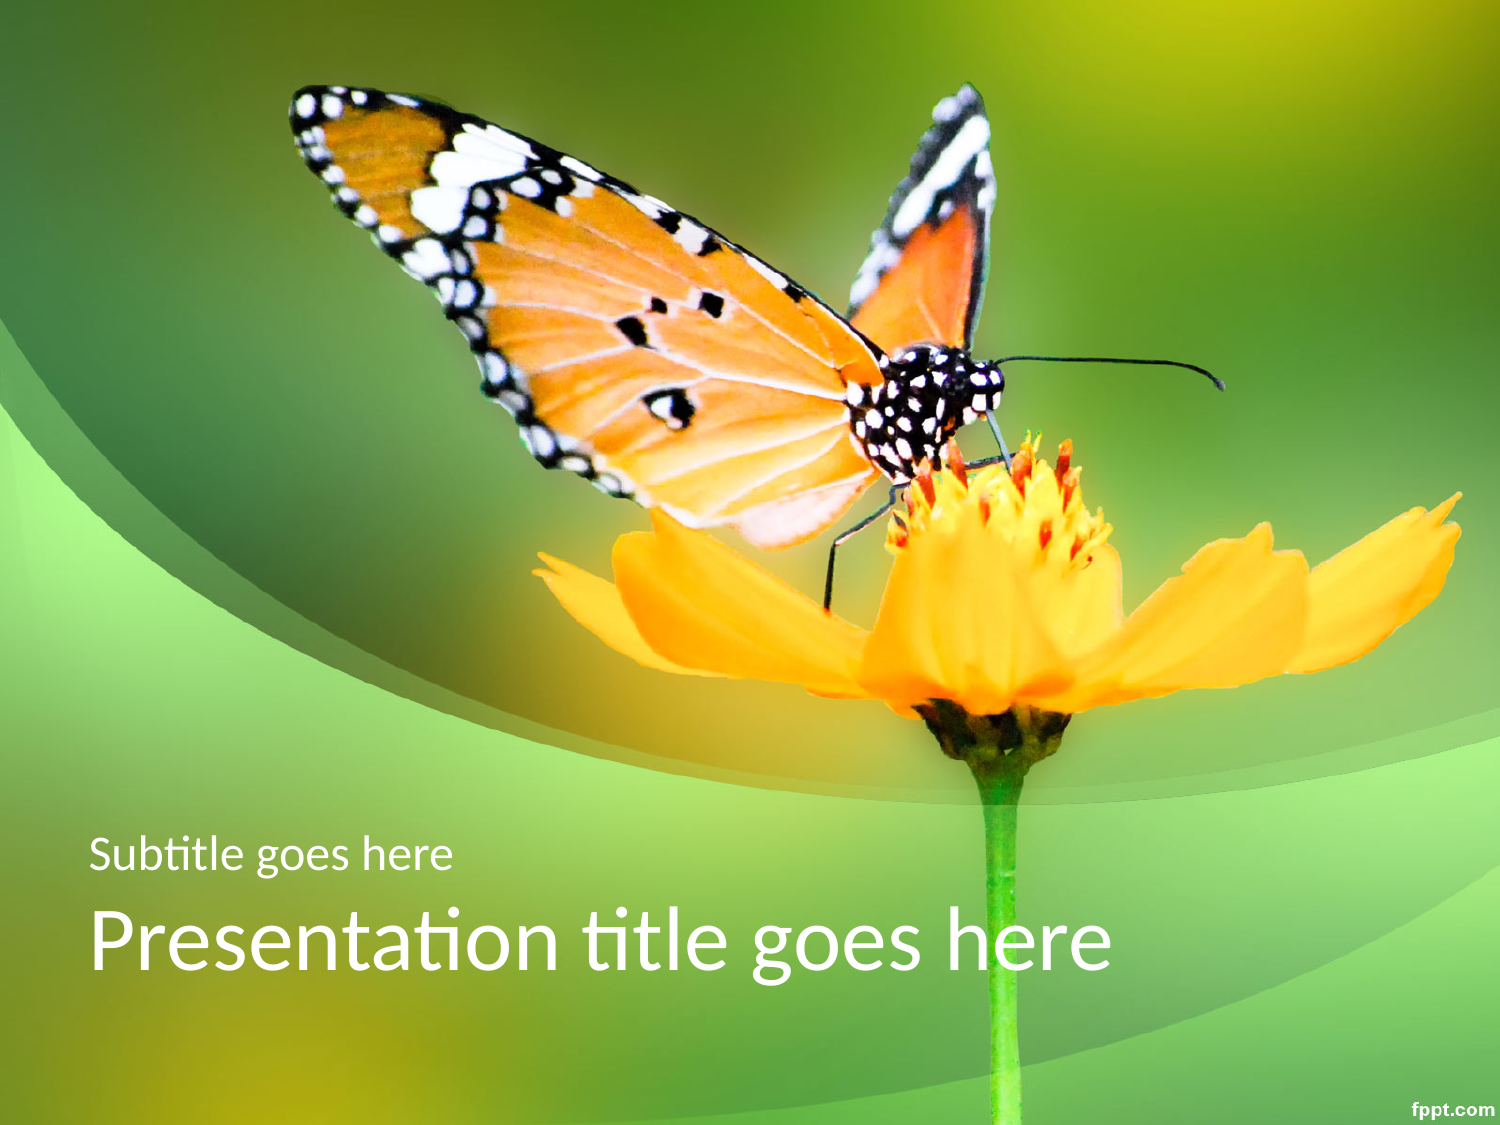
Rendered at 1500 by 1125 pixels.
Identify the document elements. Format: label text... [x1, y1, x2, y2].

title Presentation title goes here [73, 863, 1349, 1004]
picture [0, 0, 1500, 1125]
subtitle Subtitle goes here [73, 813, 1124, 951]
